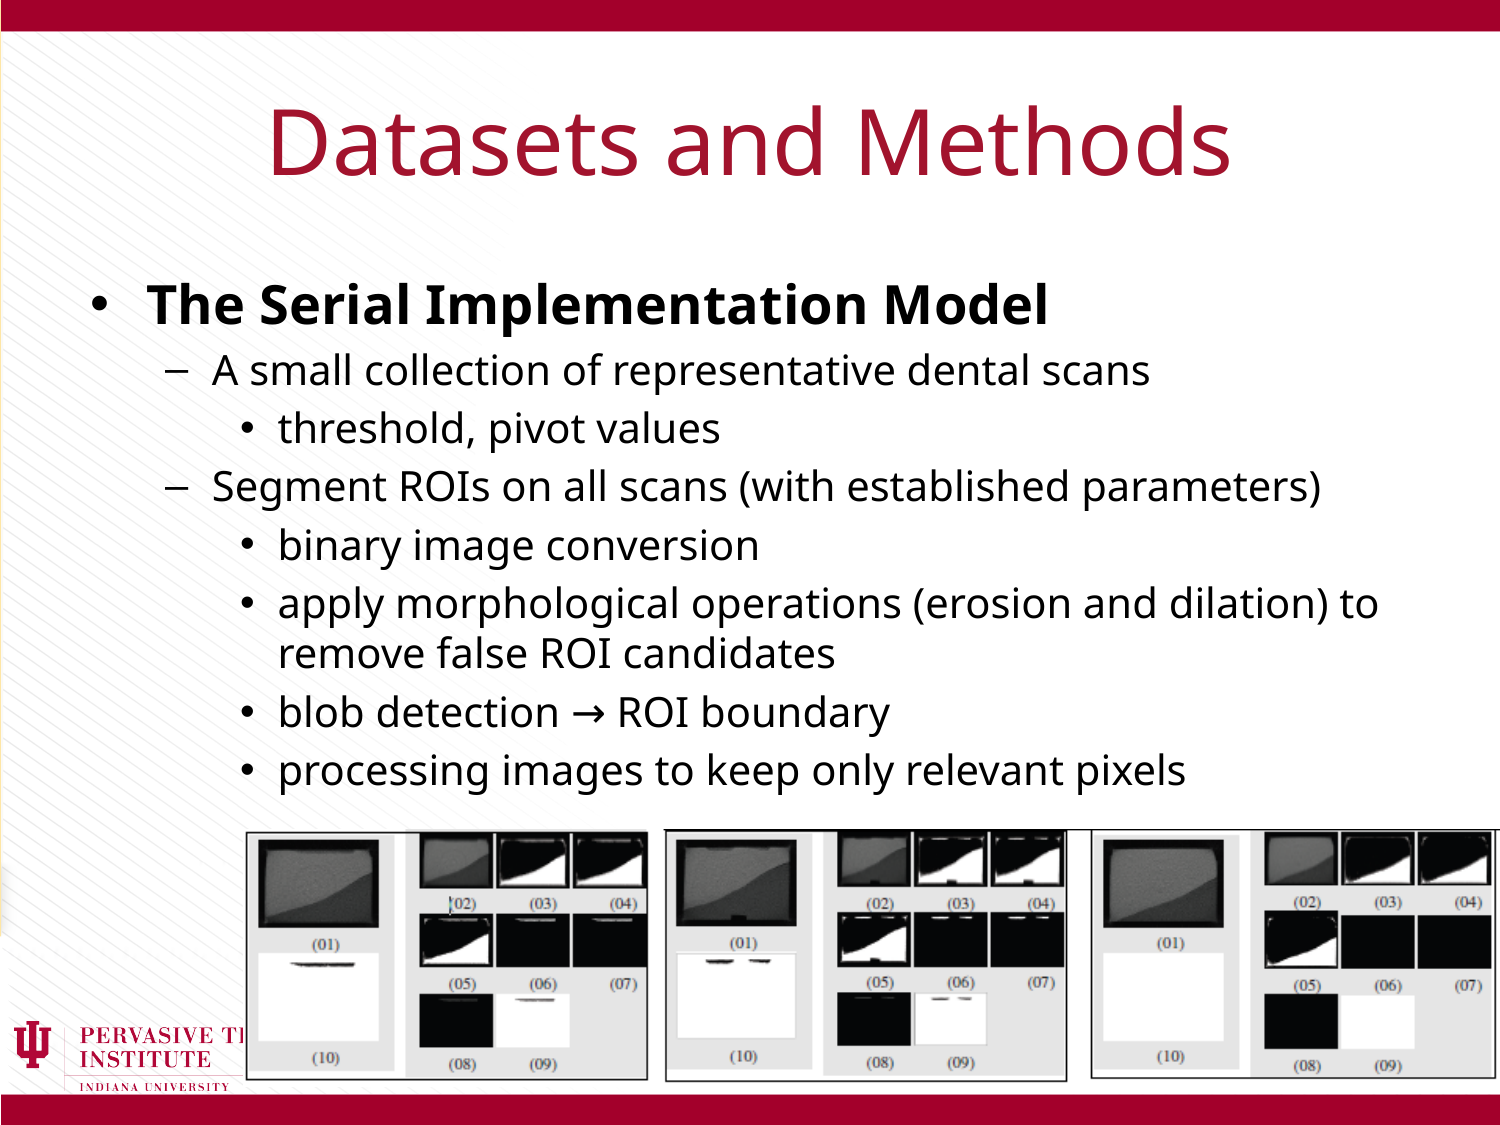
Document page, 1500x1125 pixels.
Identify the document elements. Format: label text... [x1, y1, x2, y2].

picture [0, 0, 1500, 1125]
list The Serial Implementation Model A small collection of representative dental scans threshold, pivot values Segment ROIs on all scans (with established parameters) binary image conversion apply morphological operations (erosion and dilation) to remove false ROI candidates blob detection → ROI boundary processing images to keep only relevant pixels [75, 262, 1425, 1005]
title Datasets and Methods [75, 45, 1425, 233]
